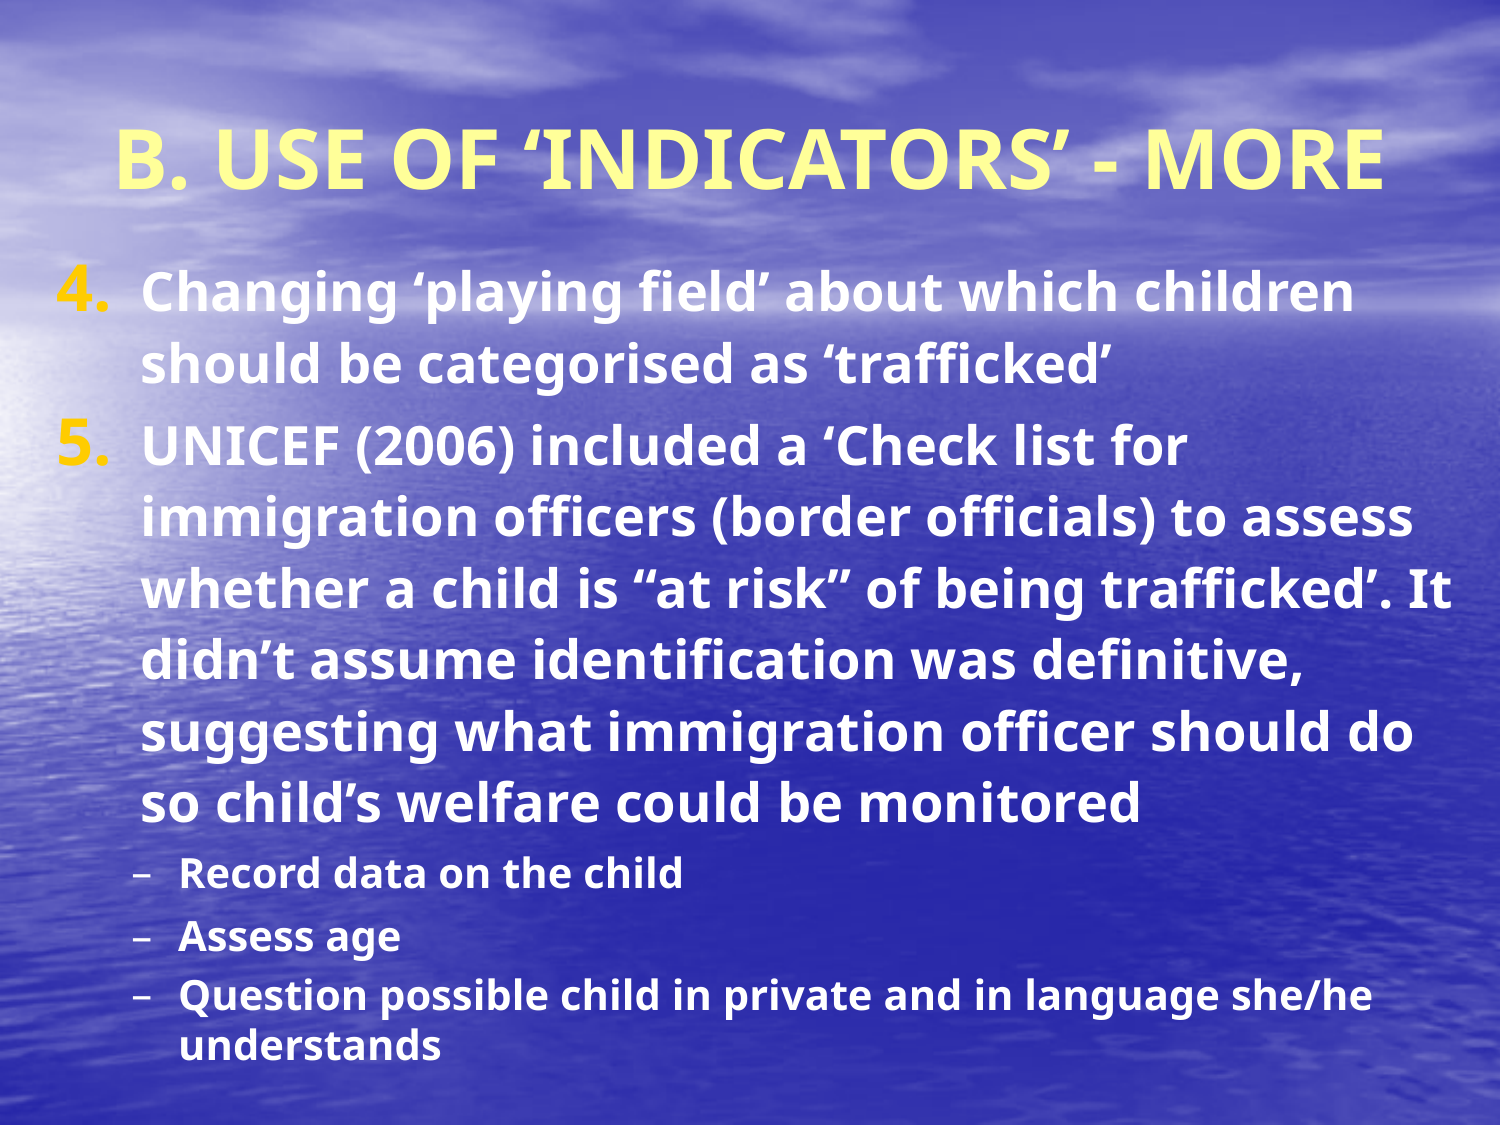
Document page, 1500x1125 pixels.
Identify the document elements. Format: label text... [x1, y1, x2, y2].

title B. USE OF ‘INDICATORS’ - MORE [35, 49, 1465, 263]
list Changing ‘playing field’ about which children should be categorised as ‘trafficked’ UNICEF (2006) included a ‘Check list for immigration officers (border officials) to assess whether a child is “at risk” of being trafficked’. It didn’t assume identification was definitive, suggesting what immigration officer should do so child’s welfare could be monitored Record data on the child Assess age Question possible child in private and in language she/he understands [41, 243, 1471, 1071]
